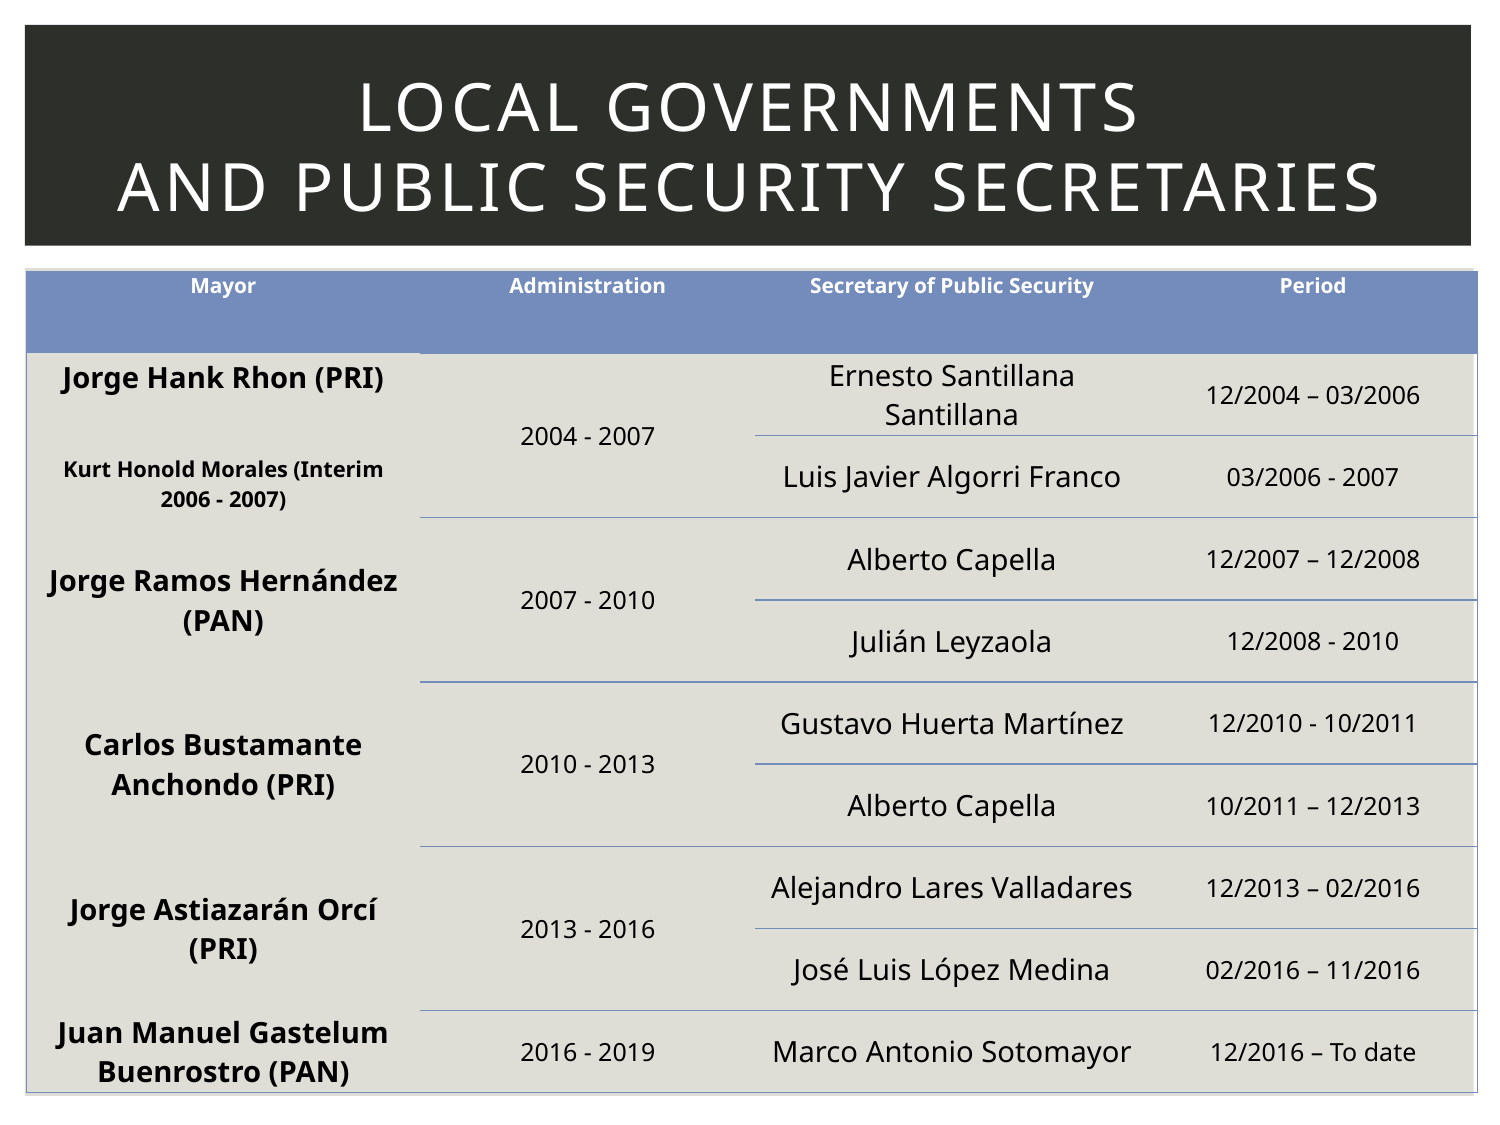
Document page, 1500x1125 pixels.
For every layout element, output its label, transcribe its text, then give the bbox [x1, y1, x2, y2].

table_cell Gustavo Huerta Martínez [755, 683, 1149, 763]
table_cell Luis Javier Algorri Franco [755, 436, 1149, 517]
table_cell 03/2006 - 2007 [1149, 436, 1477, 517]
table_cell Carlos Bustamante Anchondo (PRI) [27, 682, 420, 846]
table_header Mayor [27, 272, 420, 353]
table_cell 10/2011 – 12/2013 [1149, 765, 1477, 846]
table_cell 2013 - 2016 [420, 847, 755, 1010]
table_cell Jorge Astiazarán Orcí (PRI) [27, 846, 420, 1011]
table_cell 02/2016 – 11/2016 [1149, 929, 1477, 1010]
table_header Administration [420, 272, 755, 353]
table_cell 12/2008 - 2010 [1149, 601, 1477, 681]
table_cell Alberto Capella [755, 765, 1149, 846]
table_header Secretary of Public Security [755, 272, 1149, 353]
table_cell Ernesto Santillana Santillana [755, 354, 1149, 435]
table_header Period [1149, 272, 1477, 353]
table_cell 12/2016 – To date [1149, 1011, 1477, 1092]
table_cell 2010 - 2013 [420, 683, 755, 846]
table_cell Alberto Capella [755, 518, 1149, 599]
table_cell Alejandro Lares Valladares [755, 847, 1149, 928]
table_cell 12/2007 – 12/2008 [1149, 518, 1477, 599]
table_cell Juan Manuel Gastelum Buenrostro (PAN) [27, 1011, 420, 1092]
table_cell 2007 - 2010 [420, 518, 755, 681]
table_cell 12/2004 – 03/2006 [1149, 354, 1477, 435]
table_cell Julián Leyzaola [755, 601, 1149, 681]
table_cell Jorge Ramos Hernández (PAN) [27, 518, 420, 682]
table_cell 2004 - 2007 [420, 354, 755, 517]
table_cell Marco Antonio Sotomayor [755, 1011, 1149, 1092]
table_cell Jorge Hank Rhon (PRI) Kurt Honold Morales (Interim 2006 - 2007) [27, 353, 420, 518]
title Local governments and public security secretaries [62, 58, 1438, 232]
table_cell 12/2010 - 10/2011 [1149, 683, 1477, 763]
table_cell 2016 - 2019 [420, 1011, 755, 1092]
table_cell 12/2013 – 02/2016 [1149, 847, 1477, 928]
table_cell José Luis López Medina [755, 929, 1149, 1010]
